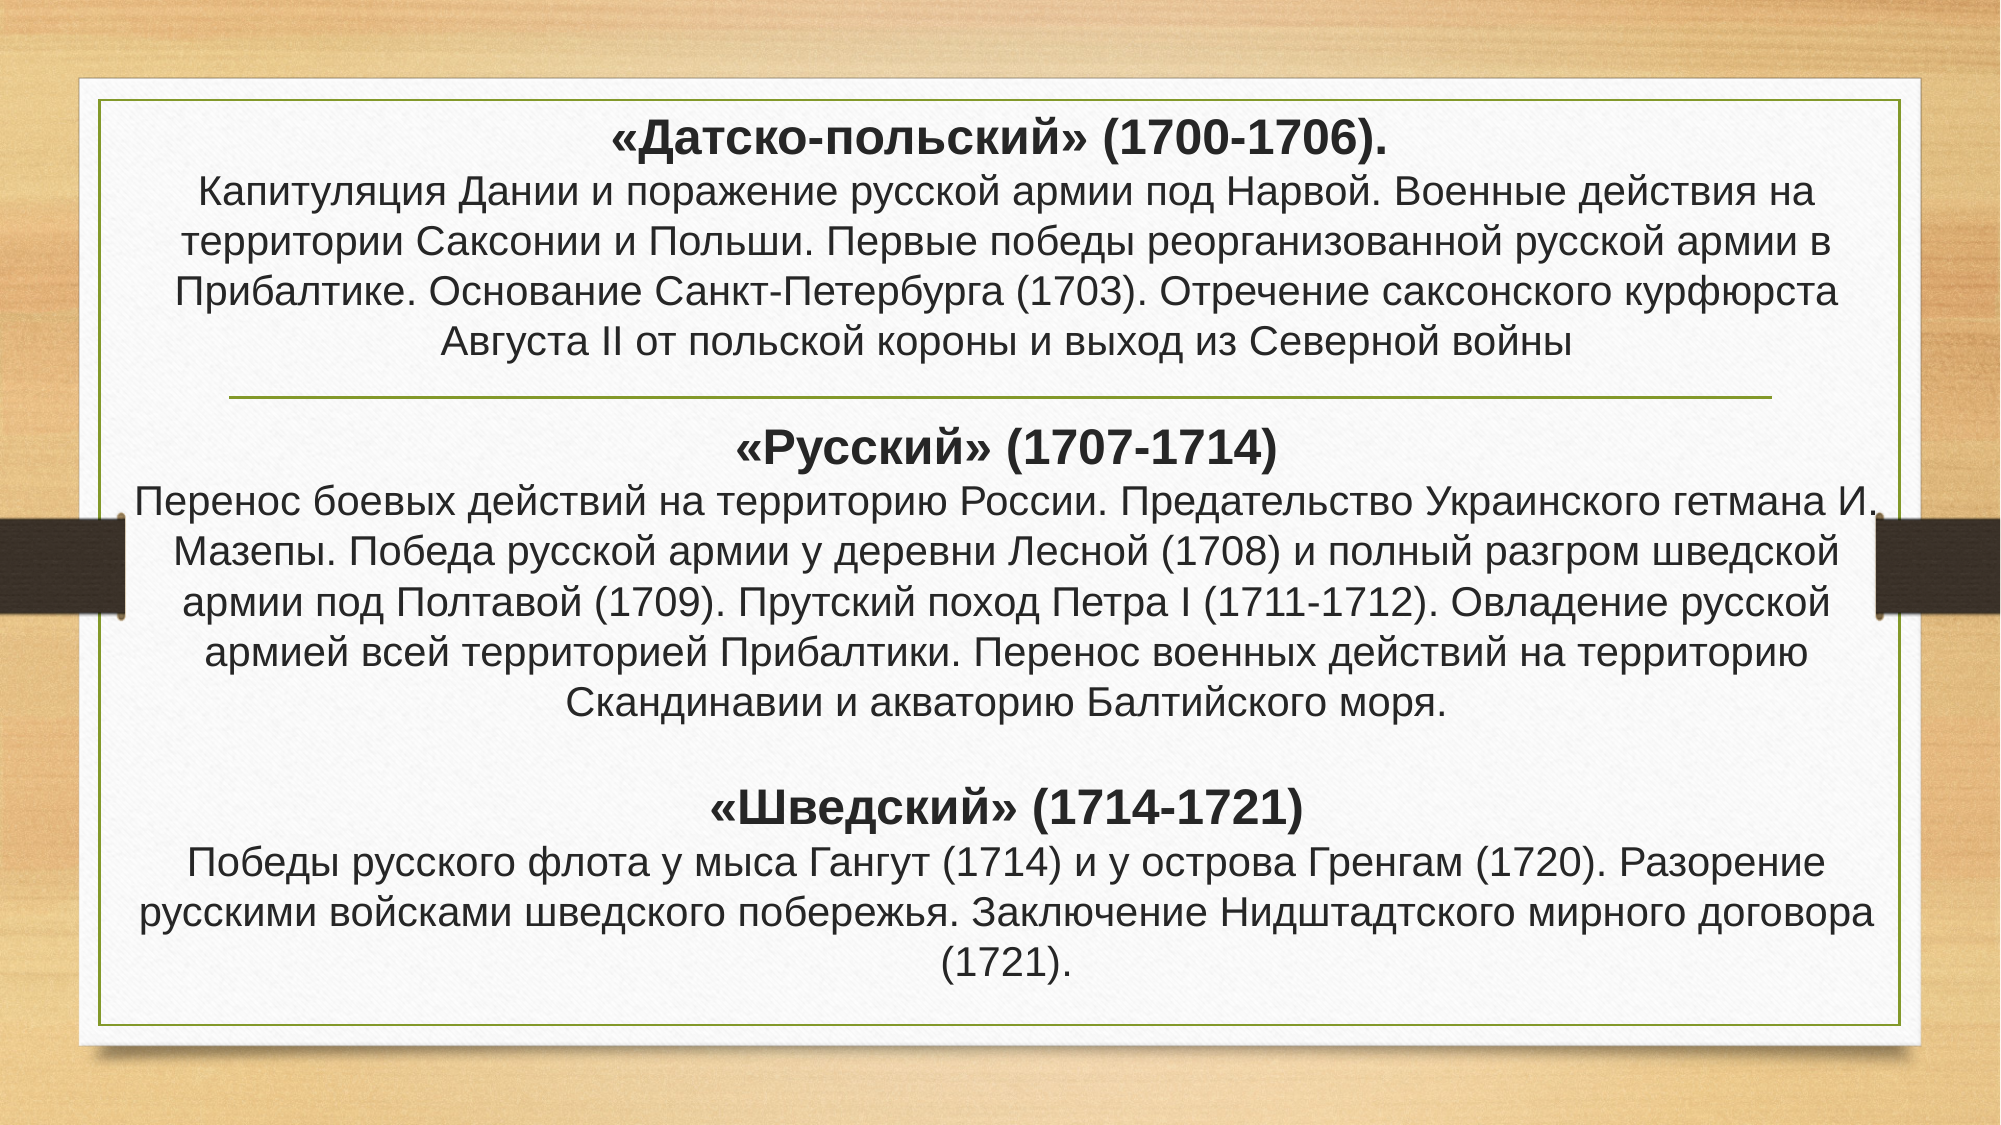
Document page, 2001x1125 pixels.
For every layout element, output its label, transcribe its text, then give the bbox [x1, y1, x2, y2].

title «Датско-польский» (1700-1706). Капитуляция Дании и поражение русской армии под Нарвой. Военные действия на территории Саксонии и Польши. Первые победы реорганизованной русской армии в Прибалтике. Основание Санкт-Петербурга (1703). Отречение саксонского курфюрста Августа II от польской короны и выход из Северной войны «Русский» (1707-1714) Перенос боевых действий на территорию России. Предательство Украинского гетмана И. Мазепы. Победа русской армии у деревни Лесной (1708) и полный разгром шведской армии под Полтавой (1709). Прутский поход Петра I (1711-1712). Овладение русской армией всей территорией Прибалтики. Перенос военных действий на территорию Скандинавии и акваторию Балтийского моря. «Шведский» (1714-1721) Победы русского флота у мыса Гангут (1714) и у острова Гренгам (1720). Разорение русскими войсками шведского побережья. Заключение Нидштадтского мирного договора (1721). [113, 206, 1900, 1032]
picture [0, 0, 2001, 1125]
